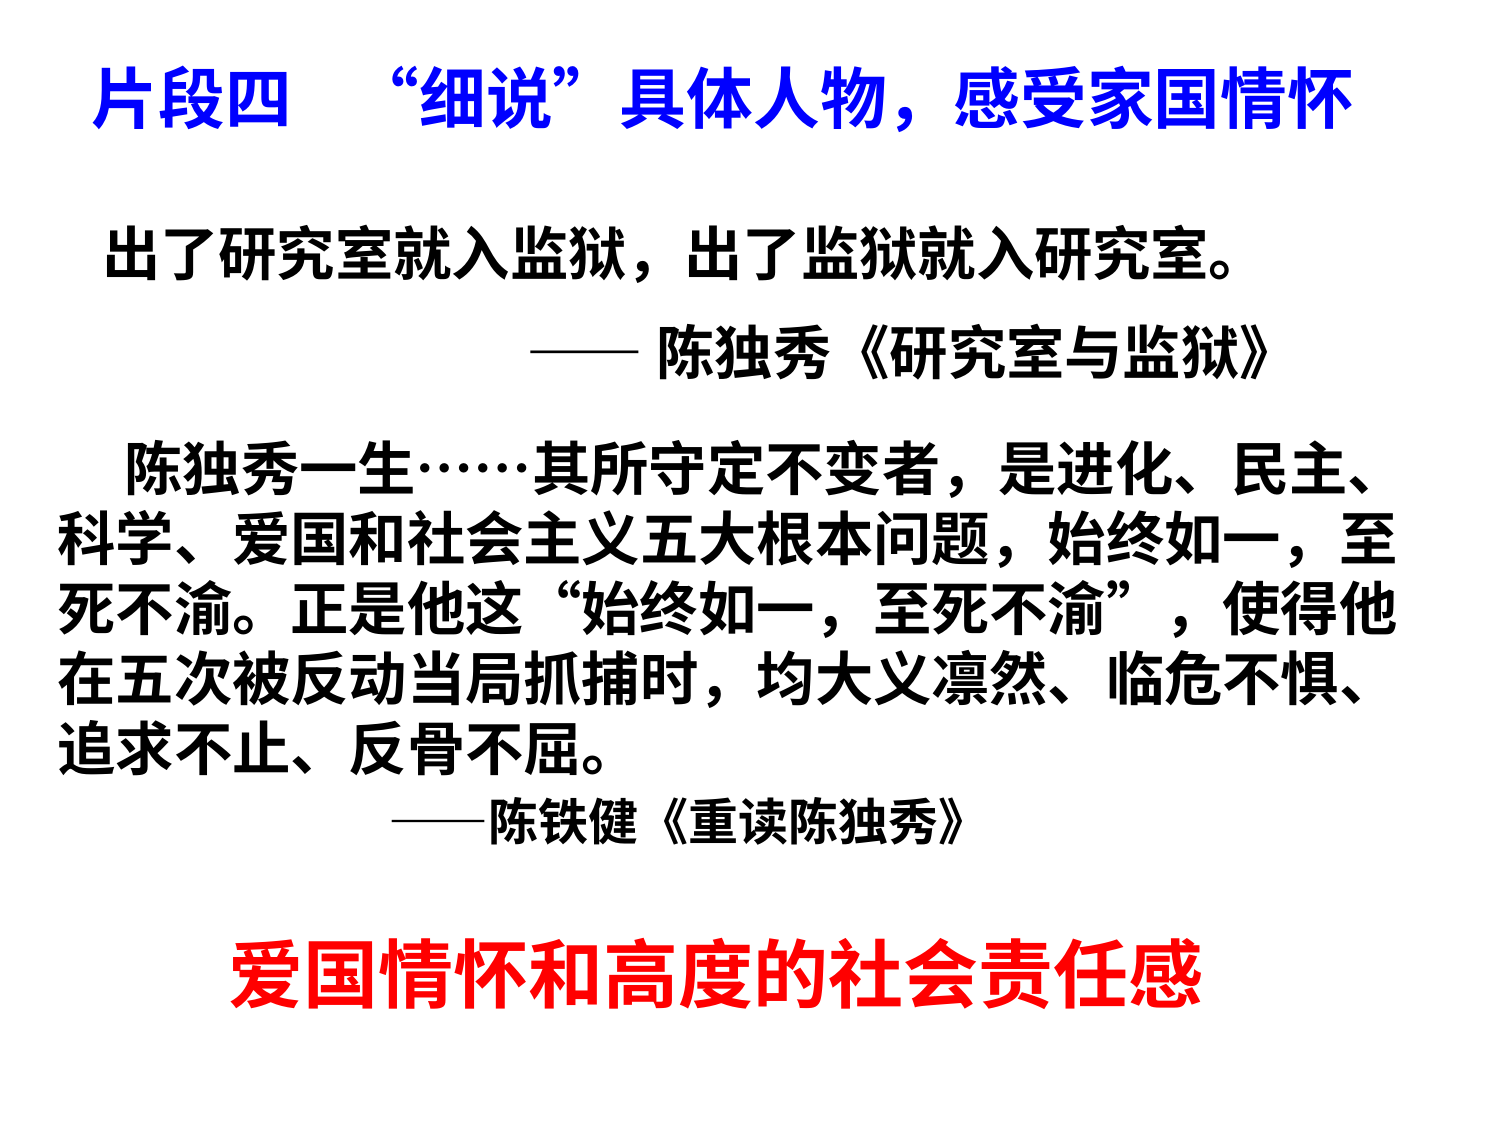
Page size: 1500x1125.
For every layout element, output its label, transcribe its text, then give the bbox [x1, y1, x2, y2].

text_box 片段四 “细说”具体人物，感受家国情怀 [76, 49, 1370, 145]
text_box 出了研究室就入监狱，出了监狱就入研究室。 ——陈独秀《研究室与监狱》 [87, 209, 1411, 394]
text_box 爱国情怀和高度的社会责任感 [213, 919, 1313, 1025]
text_box 陈独秀一生……其所守定不变者，是进化、民主、科学、爱国和社会主义五大根本问题，始终如一，至死不渝。正是他这“始终如一，至死不渝”，使得他在五次被反动当局抓捕时，均大义凛然、临危不惧、追求不止、反骨不屈。 ——陈铁健《重读陈独秀》 [42, 424, 1450, 860]
